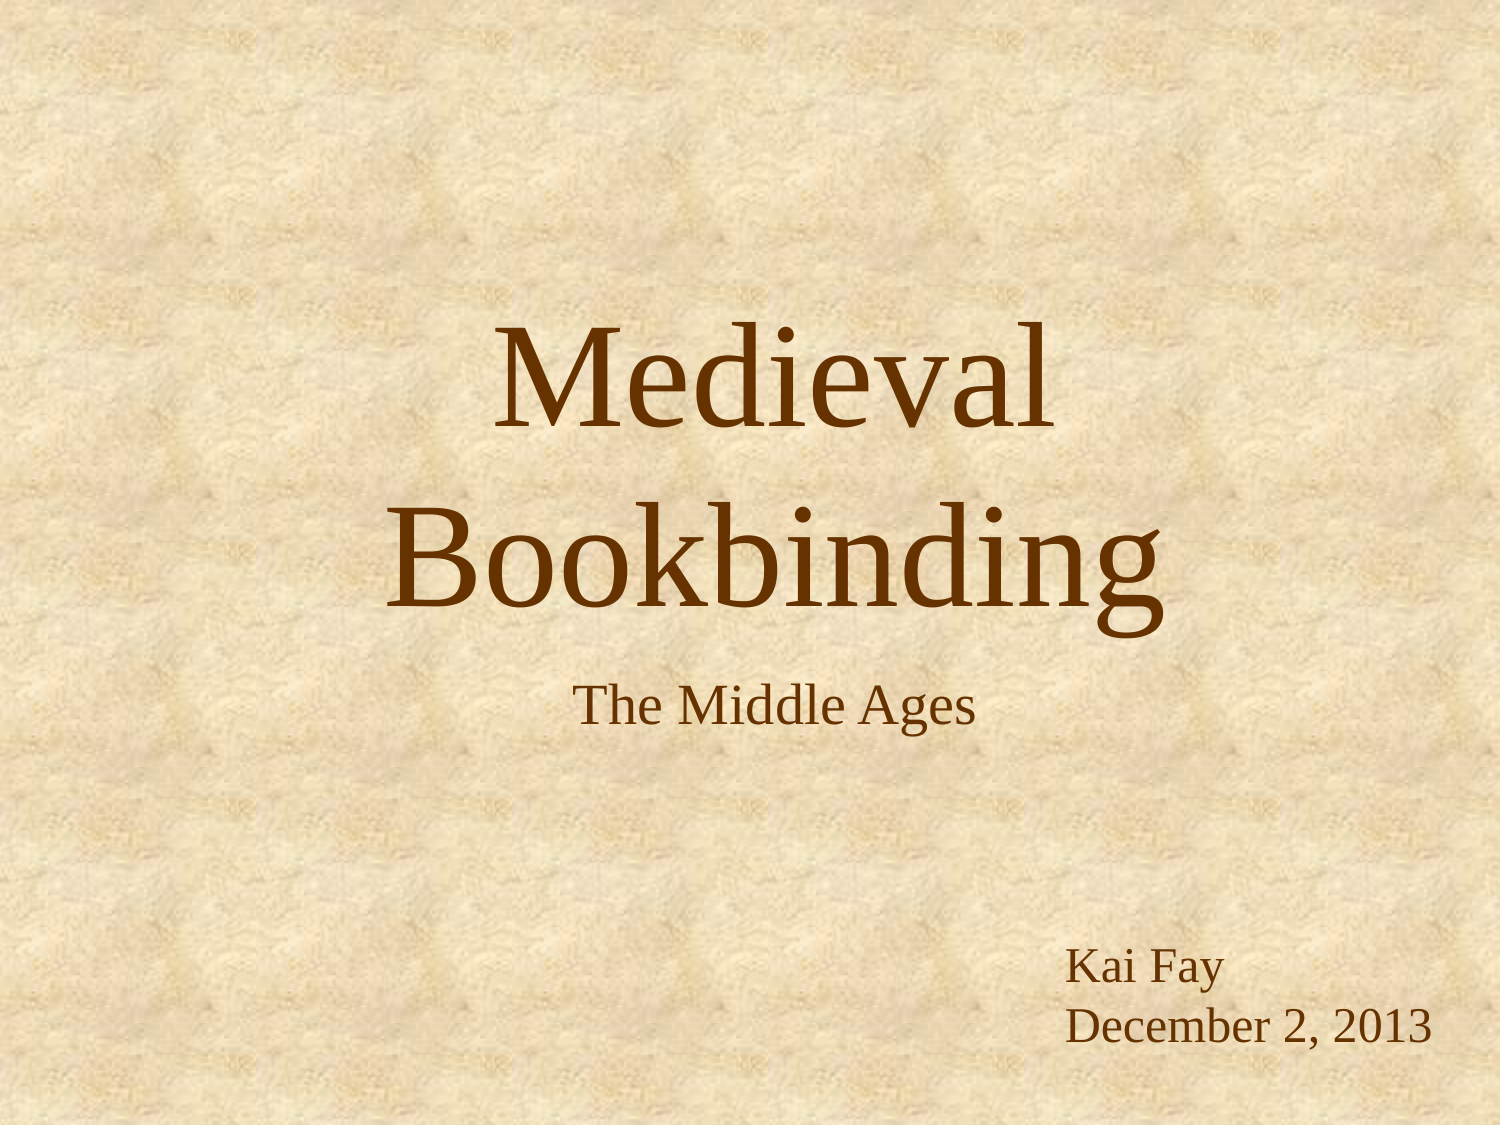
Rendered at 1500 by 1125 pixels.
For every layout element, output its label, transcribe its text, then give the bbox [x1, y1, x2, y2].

text_box Kai Fay December 2, 2013 [1049, 924, 1488, 1060]
title Medieval Bookbinding The Middle Ages [137, 261, 1413, 750]
picture [0, 0, 1500, 1125]
